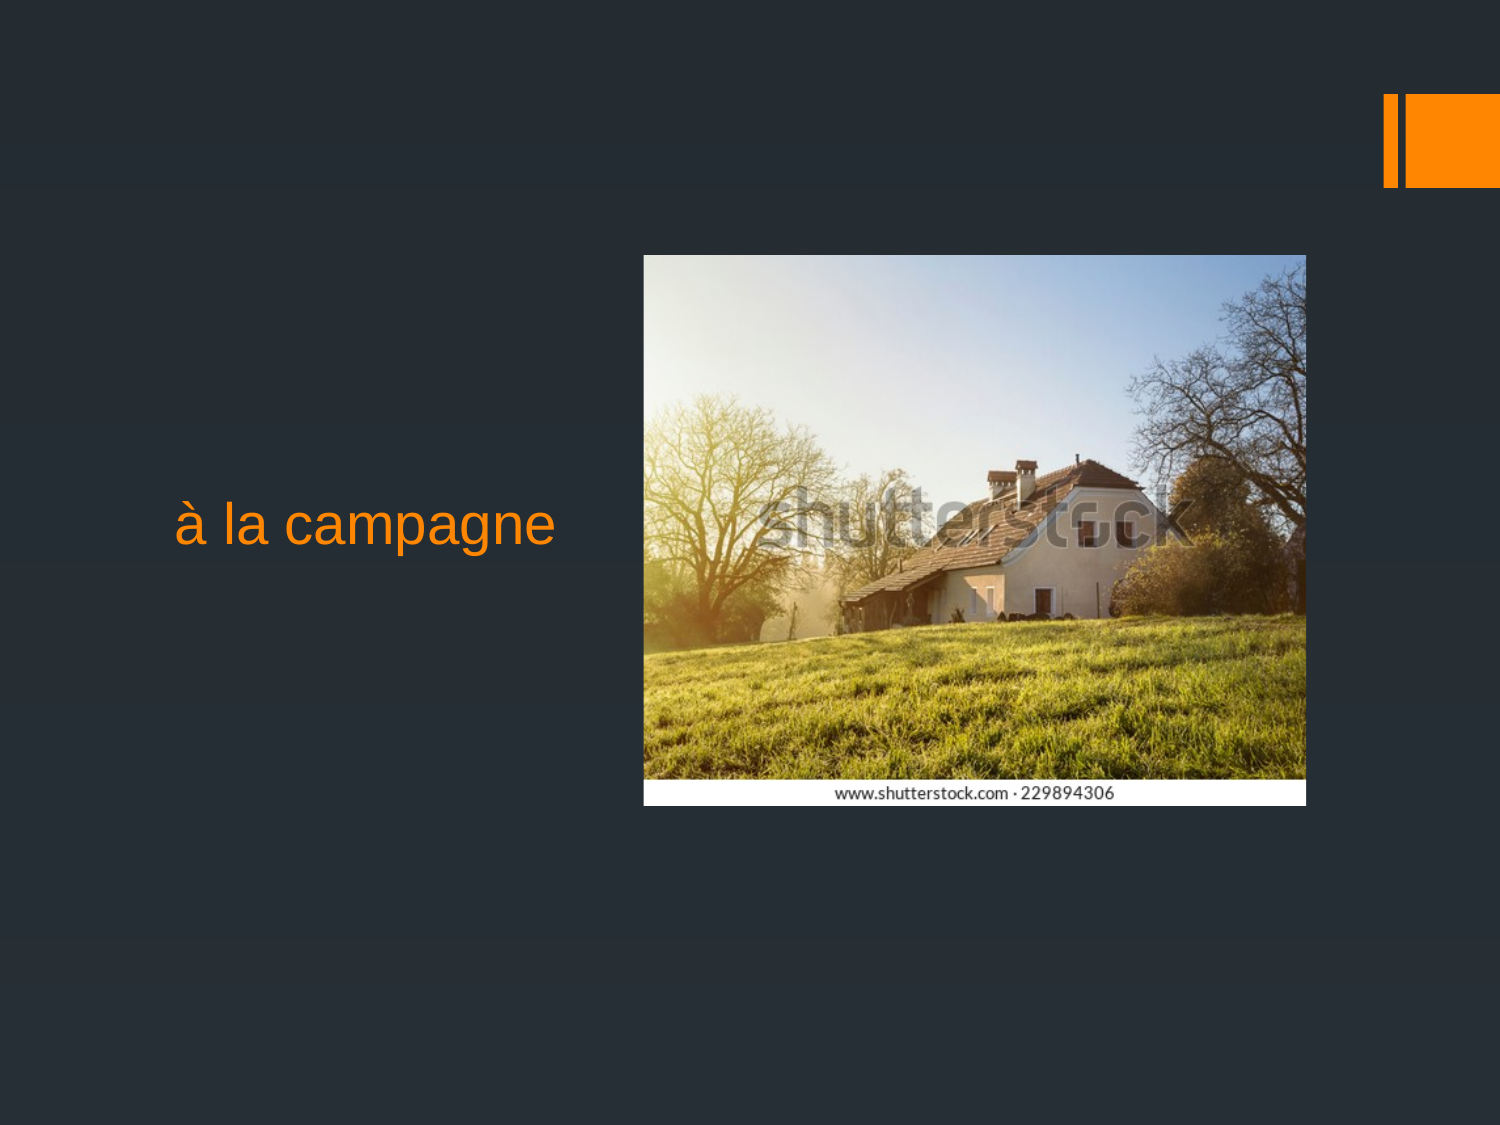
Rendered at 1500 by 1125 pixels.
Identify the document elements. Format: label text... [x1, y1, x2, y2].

picture [643, 254, 1307, 806]
title à la campagne [123, 445, 609, 564]
